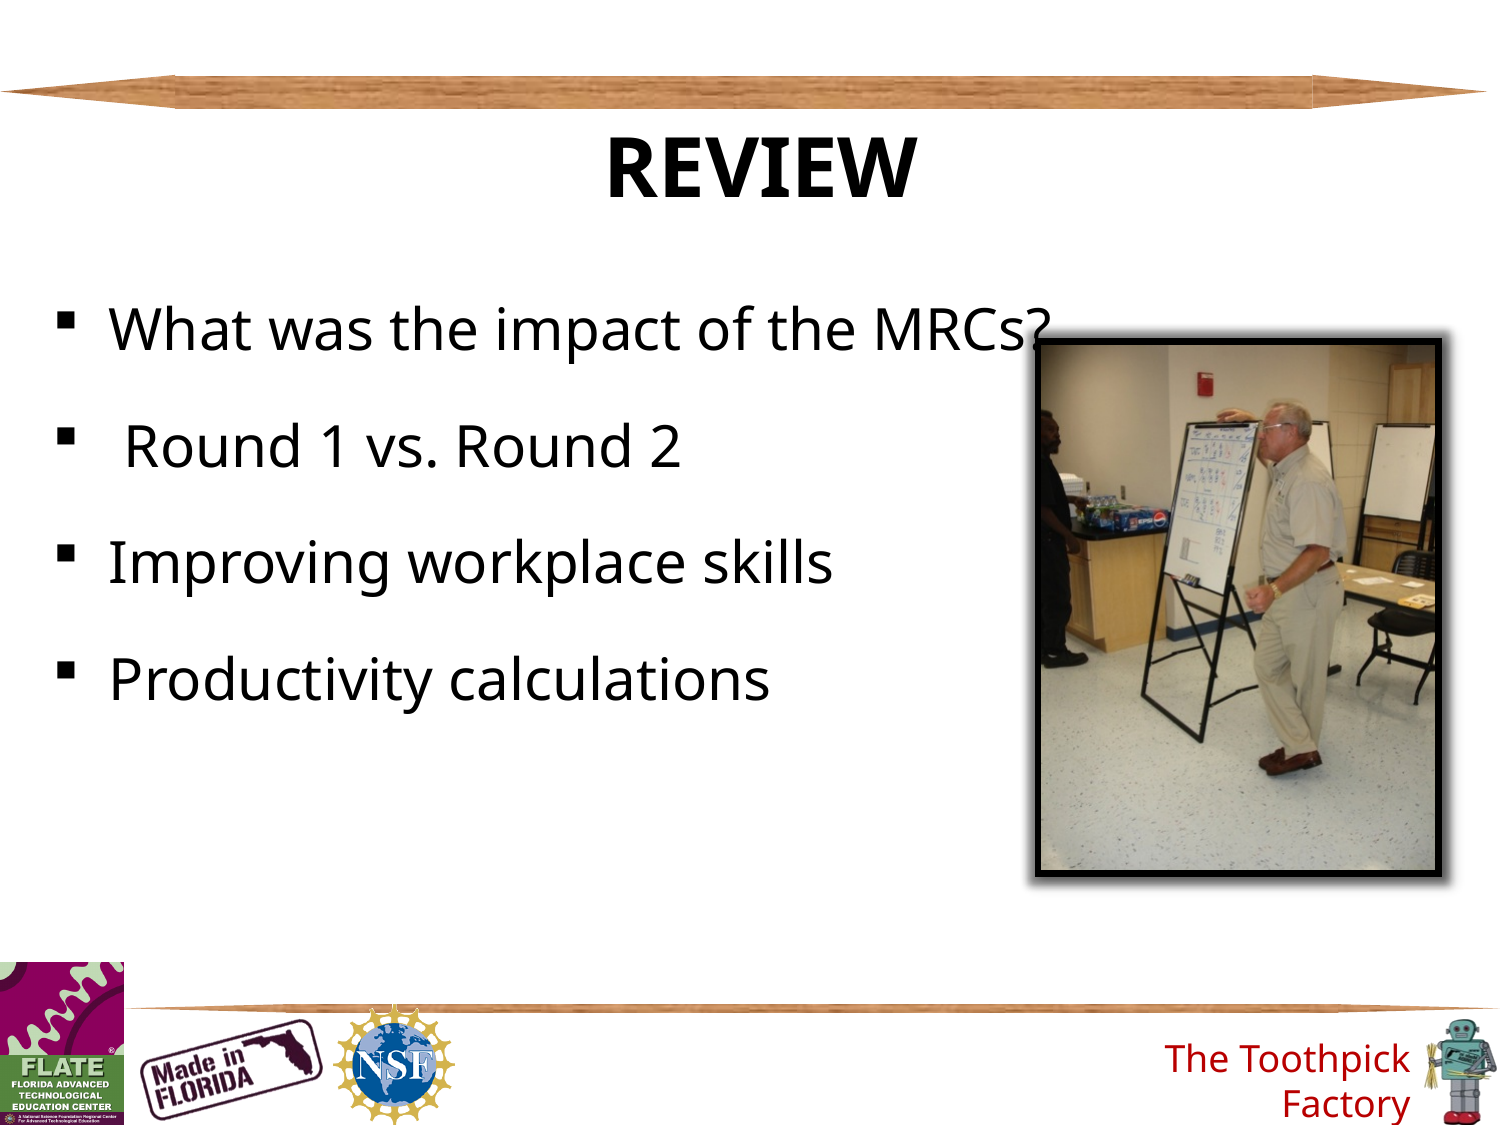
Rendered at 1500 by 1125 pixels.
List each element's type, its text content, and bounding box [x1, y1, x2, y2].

picture [0, 962, 1500, 1125]
picture [1040, 344, 1436, 871]
list What was the impact of the MRCs? Round 1 vs. Round 2 Improving workplace skills Productivity calculations [37, 249, 1075, 770]
picture [0, 74, 1488, 109]
text_box REVIEW [532, 106, 990, 222]
picture [1424, 1015, 1500, 1125]
